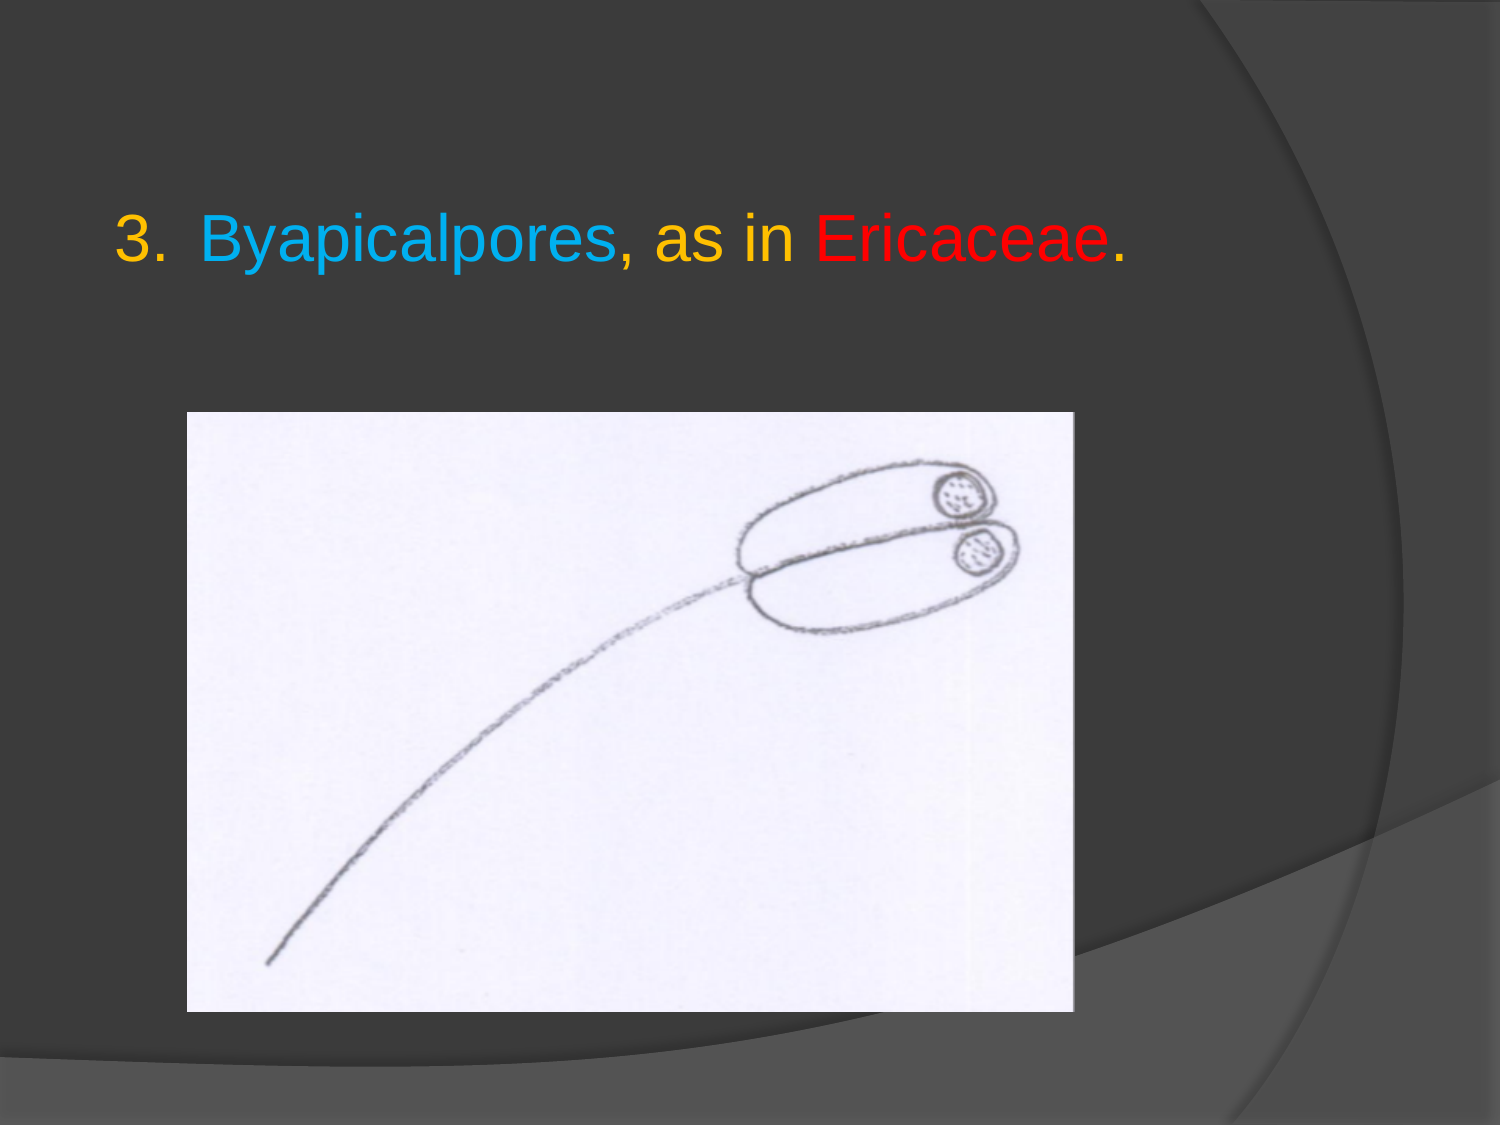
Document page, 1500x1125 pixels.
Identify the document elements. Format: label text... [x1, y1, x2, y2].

text_box Byapicalpores, as in Ericaceae. [99, 187, 1363, 283]
picture [187, 412, 1076, 1012]
